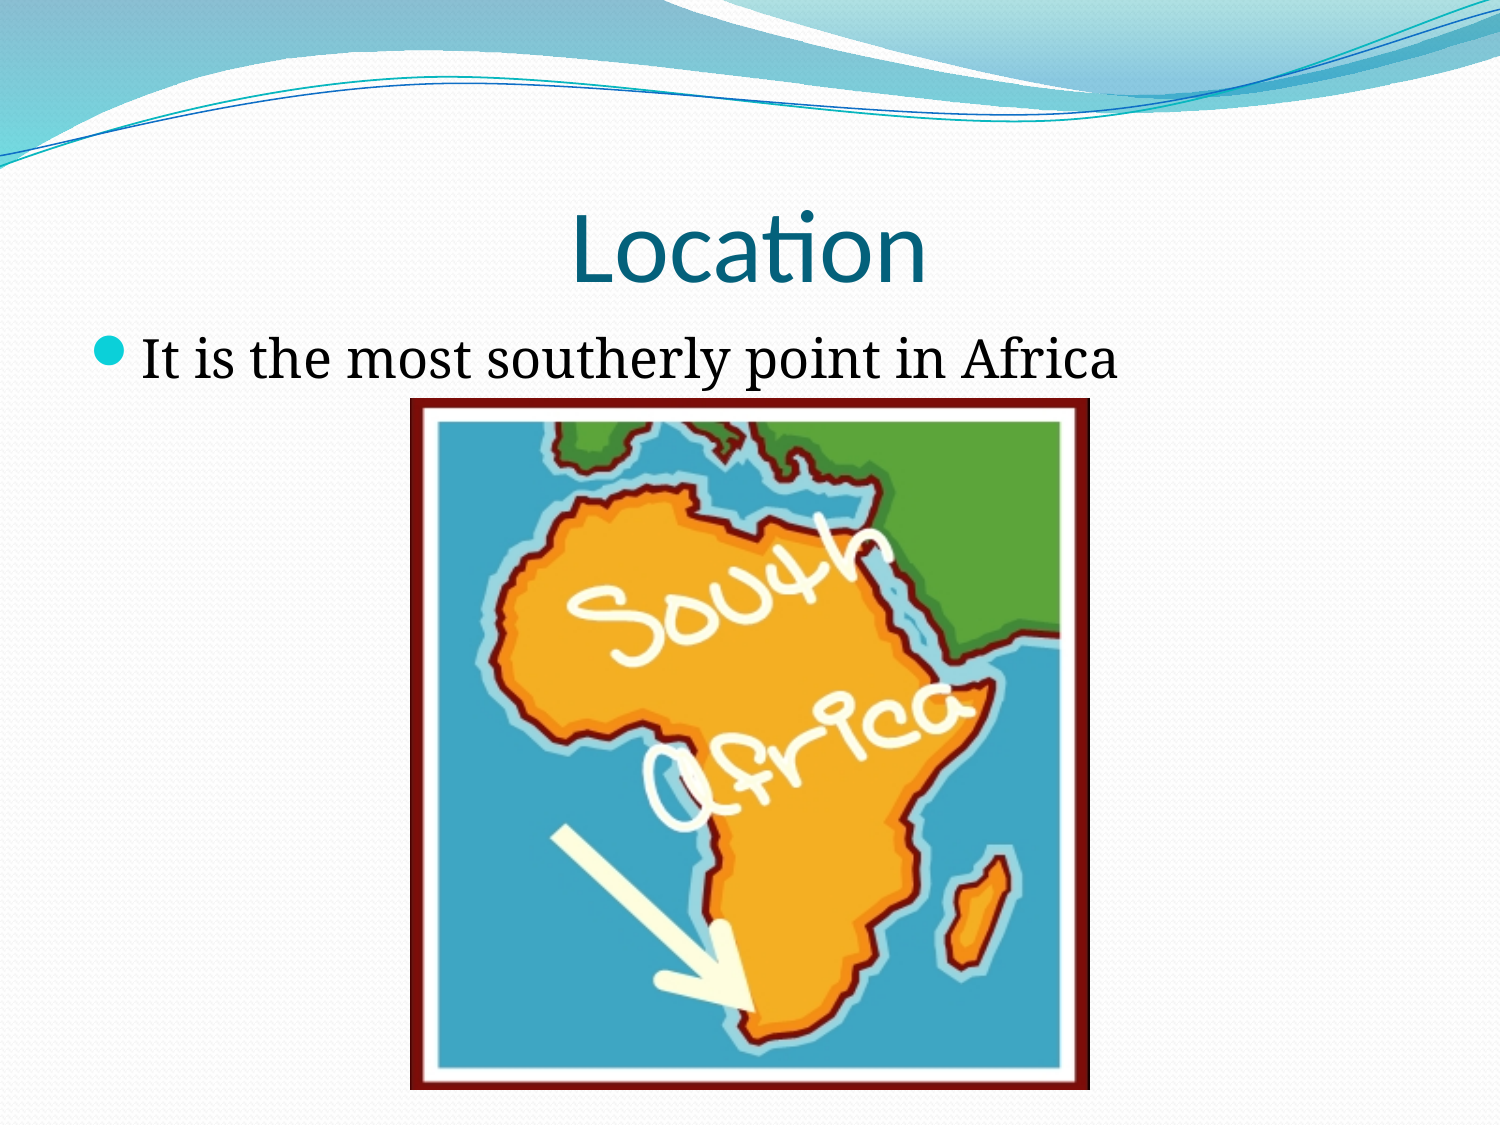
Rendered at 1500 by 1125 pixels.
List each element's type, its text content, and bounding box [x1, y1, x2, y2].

picture [409, 398, 1091, 1091]
list It is the most southerly point in Africa [75, 317, 1425, 1038]
title Location [75, 115, 1425, 303]
